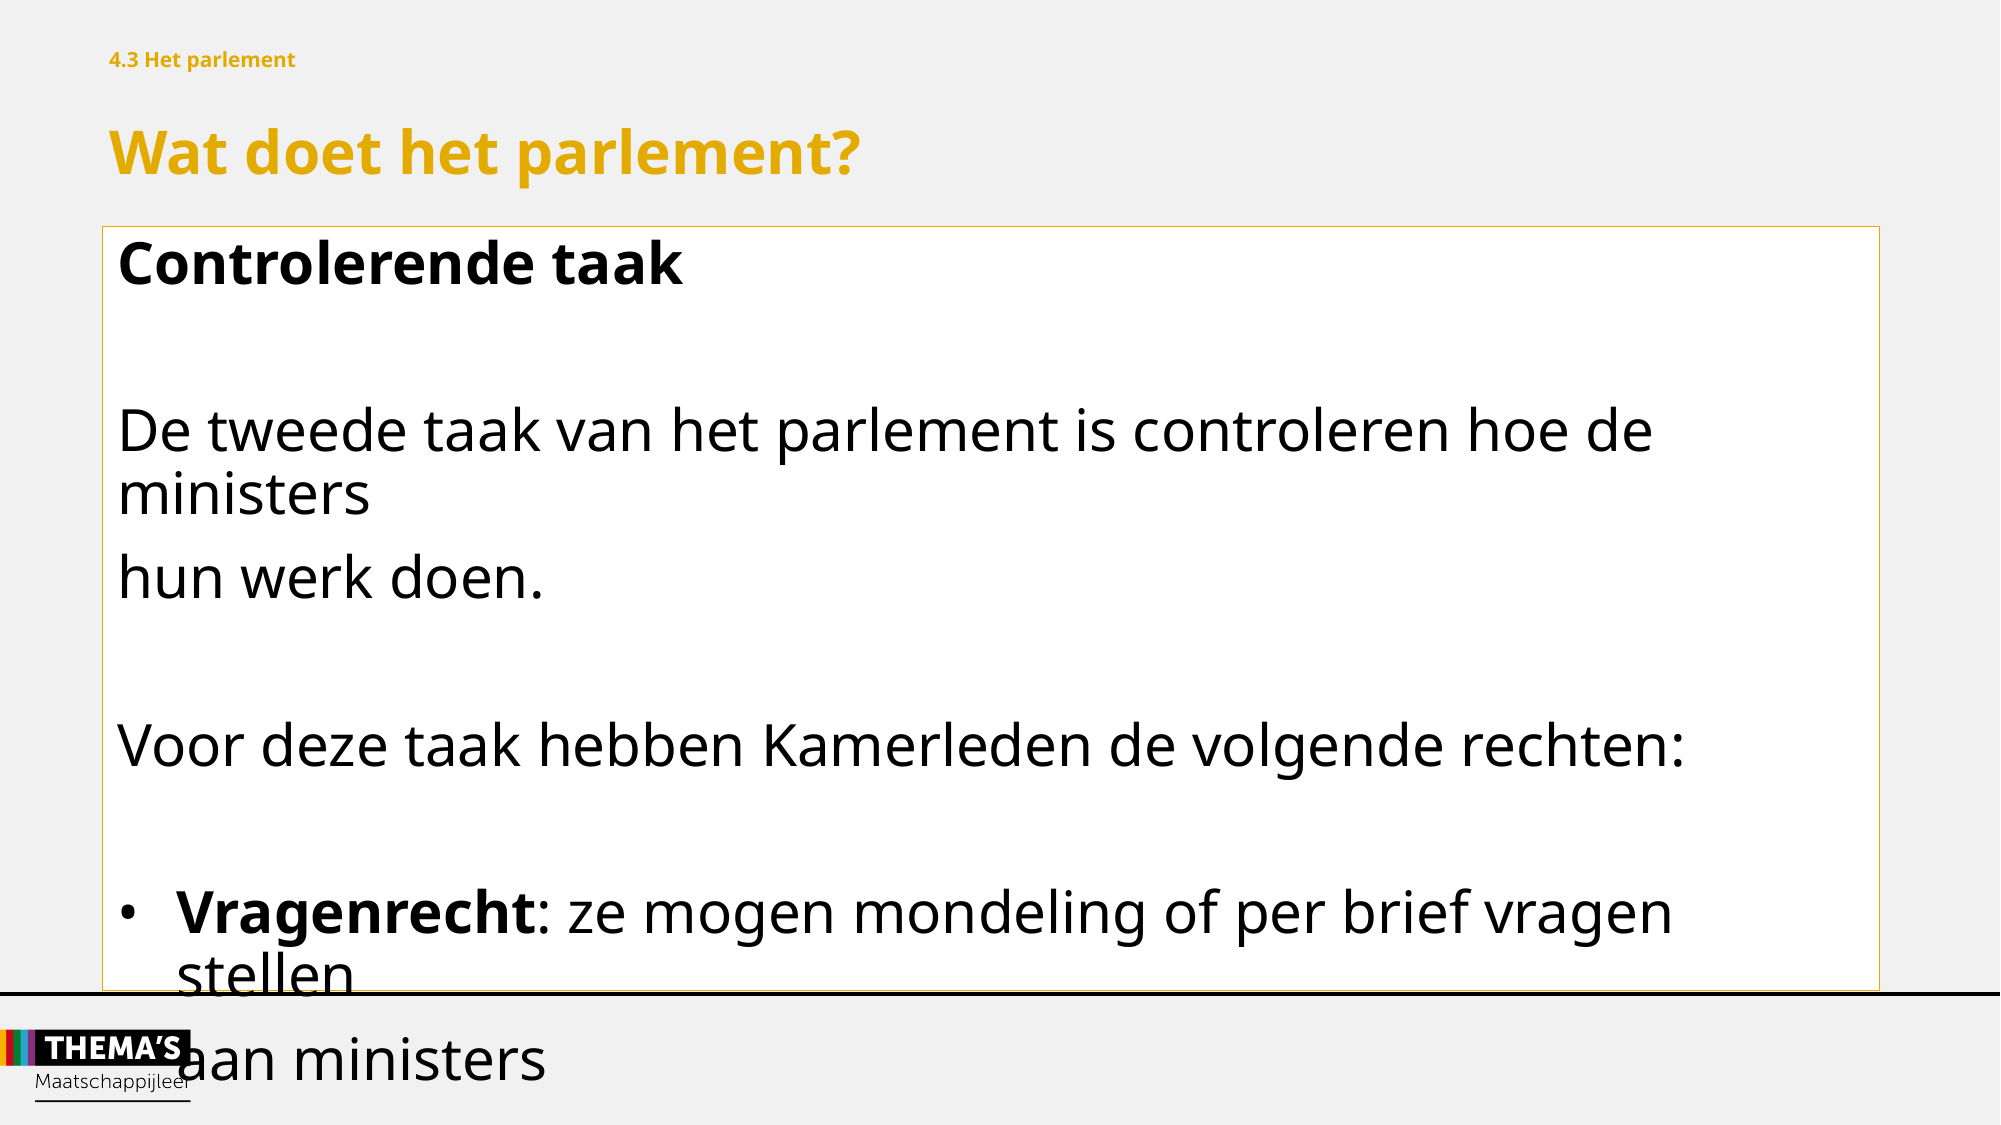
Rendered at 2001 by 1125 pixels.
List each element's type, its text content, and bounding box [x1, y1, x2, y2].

list Controlerende taak De tweede taak van het parlement is controleren hoe de ministers hun werk doen. Voor deze taak hebben Kamerleden de volgende rechten: • Vragenrecht: ze mogen mondeling of per brief vragen stellen aan ministers [102, 226, 1880, 991]
list 4.3 Het parlement [94, 33, 941, 88]
list Wat doet het parlement? [94, 114, 1879, 205]
picture [0, 993, 203, 1125]
